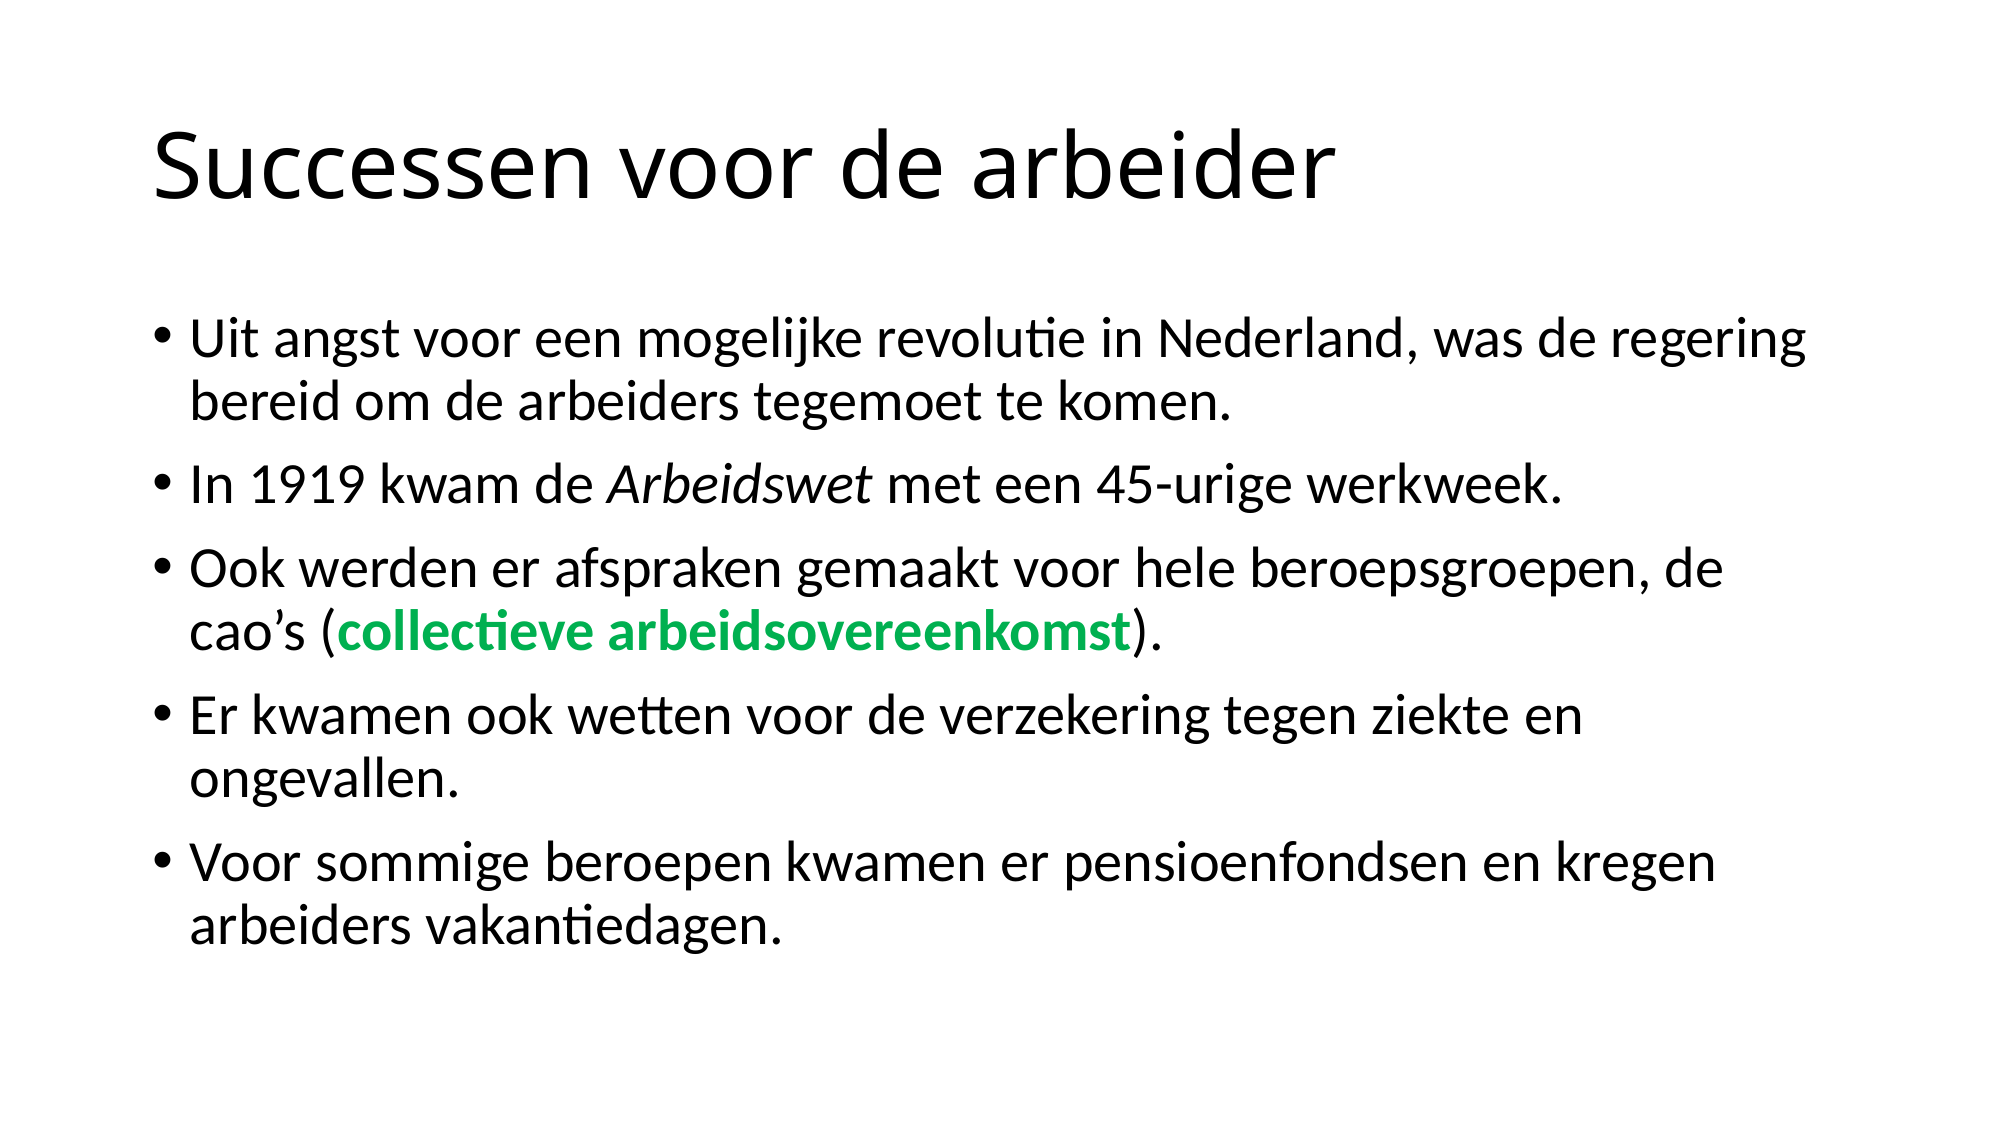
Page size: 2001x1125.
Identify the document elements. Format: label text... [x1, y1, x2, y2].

list Uit angst voor een mogelijke revolutie in Nederland, was de regering bereid om de arbeiders tegemoet te komen. In 1919 kwam de Arbeidswet met een 45-urige werkweek. Ook werden er afspraken gemaakt voor hele beroepsgroepen, de cao’s (collectieve arbeidsovereenkomst). Er kwamen ook wetten voor de verzekering tegen ziekte en ongevallen. Voor sommige beroepen kwamen er pensioenfondsen en kregen arbeiders vakantiedagen. [137, 299, 1863, 1014]
title Successen voor de arbeider [137, 59, 1863, 278]
